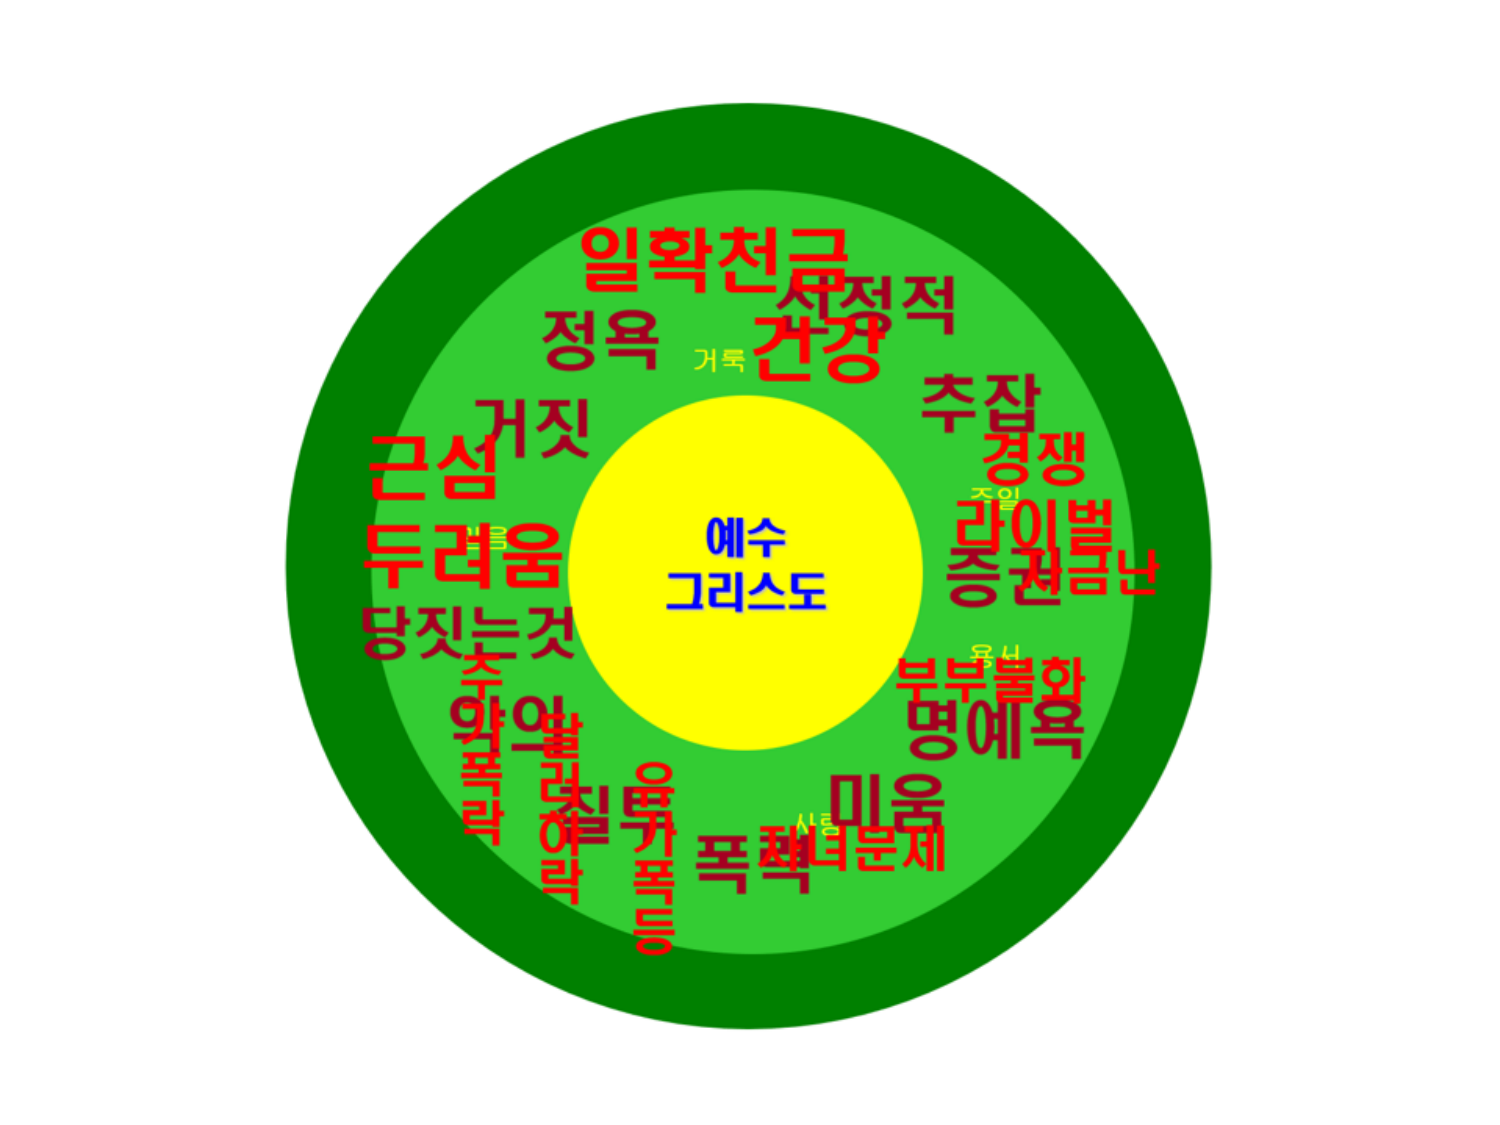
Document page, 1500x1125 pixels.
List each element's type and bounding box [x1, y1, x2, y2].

picture [199, 83, 1301, 1042]
